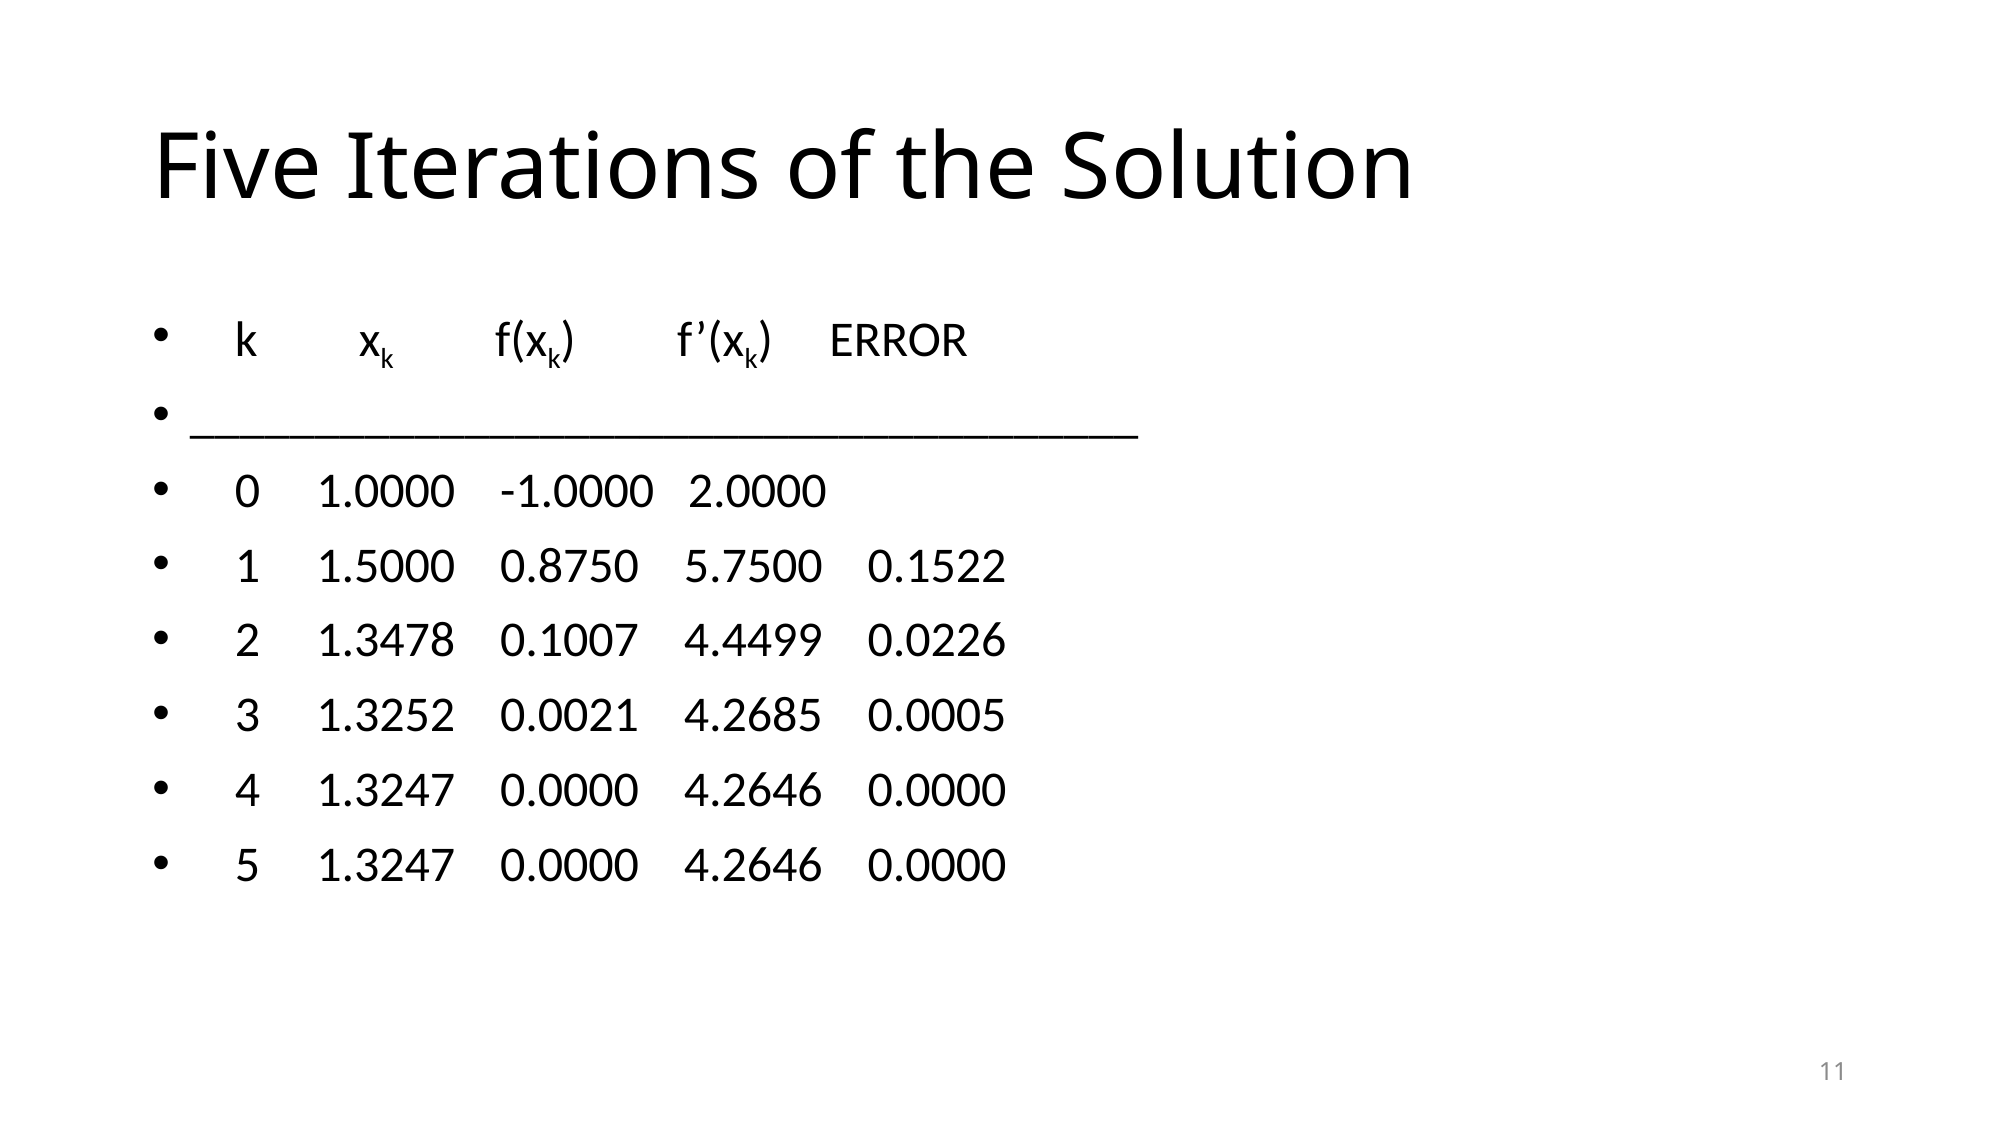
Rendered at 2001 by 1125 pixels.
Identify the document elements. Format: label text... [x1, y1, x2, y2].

list k xk f(xk) f’(xk) ERROR ______________________________________ 0 1.0000 -1.0000 2.0000 1 1.5000 0.8750 5.7500 0.1522 2 1.3478 0.1007 4.4499 0.0226 3 1.3252 0.0021 4.2685 0.0005 4 1.3247 0.0000 4.2646 0.0000 5 1.3247 0.0000 4.2646 0.0000 [137, 299, 1863, 1014]
slide_number 11 [1412, 1042, 1863, 1103]
title Five Iterations of the Solution [137, 59, 1863, 278]
